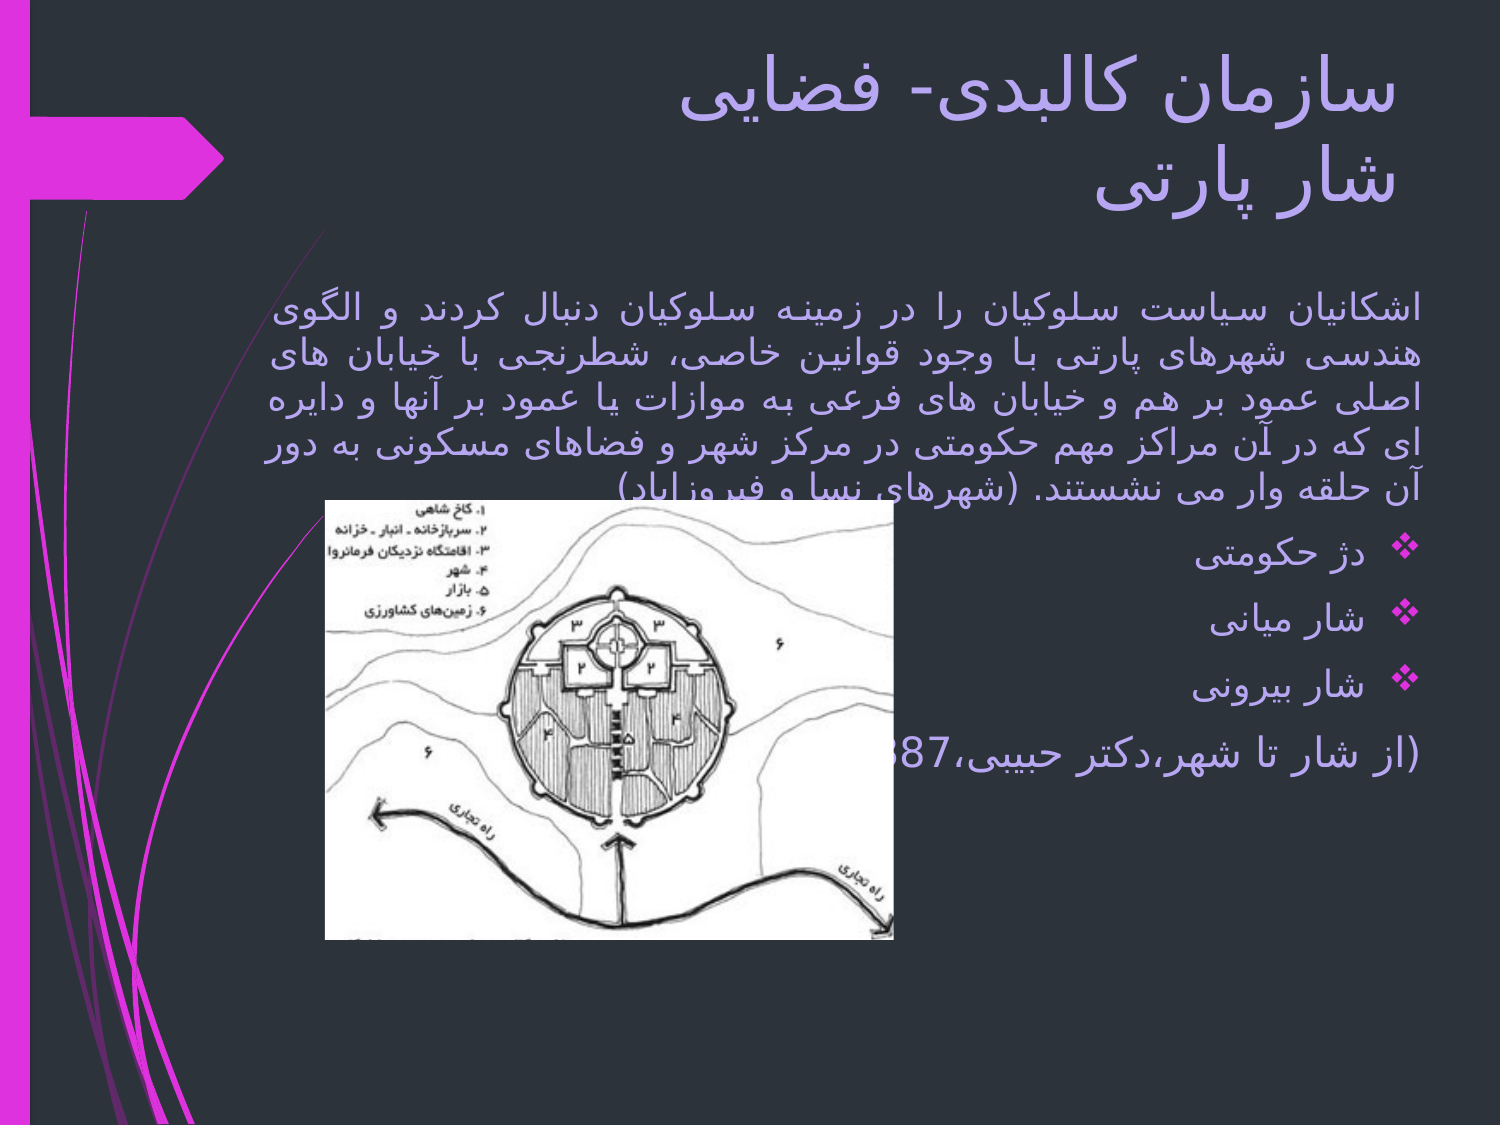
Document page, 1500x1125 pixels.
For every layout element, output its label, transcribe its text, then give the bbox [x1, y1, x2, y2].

title سازمان کالبدی- فضایی شار پارتی [562, 29, 1416, 186]
picture [324, 499, 894, 940]
list اشکانیان سیاست سلوکیان را در زمینه سلوکیان دنبال کردند و الگوی هندسی شهرهای پارتی با وجود قوانین خاصی، شطرنجی با خیابان های اصلی عمود بر هم و خیابان های فرعی به موازات یا عمود بر آنها و دایره ای که در آن مراکز مهم حکومتی در مرکز شهر و فضاهای مسکونی به دور آن حلقه وار می نشستند. (شهرهای نسا و فیروزاباد) دژ حکومتی شار میانی شار بیرونی (از شار تا شهر،دکتر حبیبی،1387،ص25) [249, 275, 1438, 1063]
